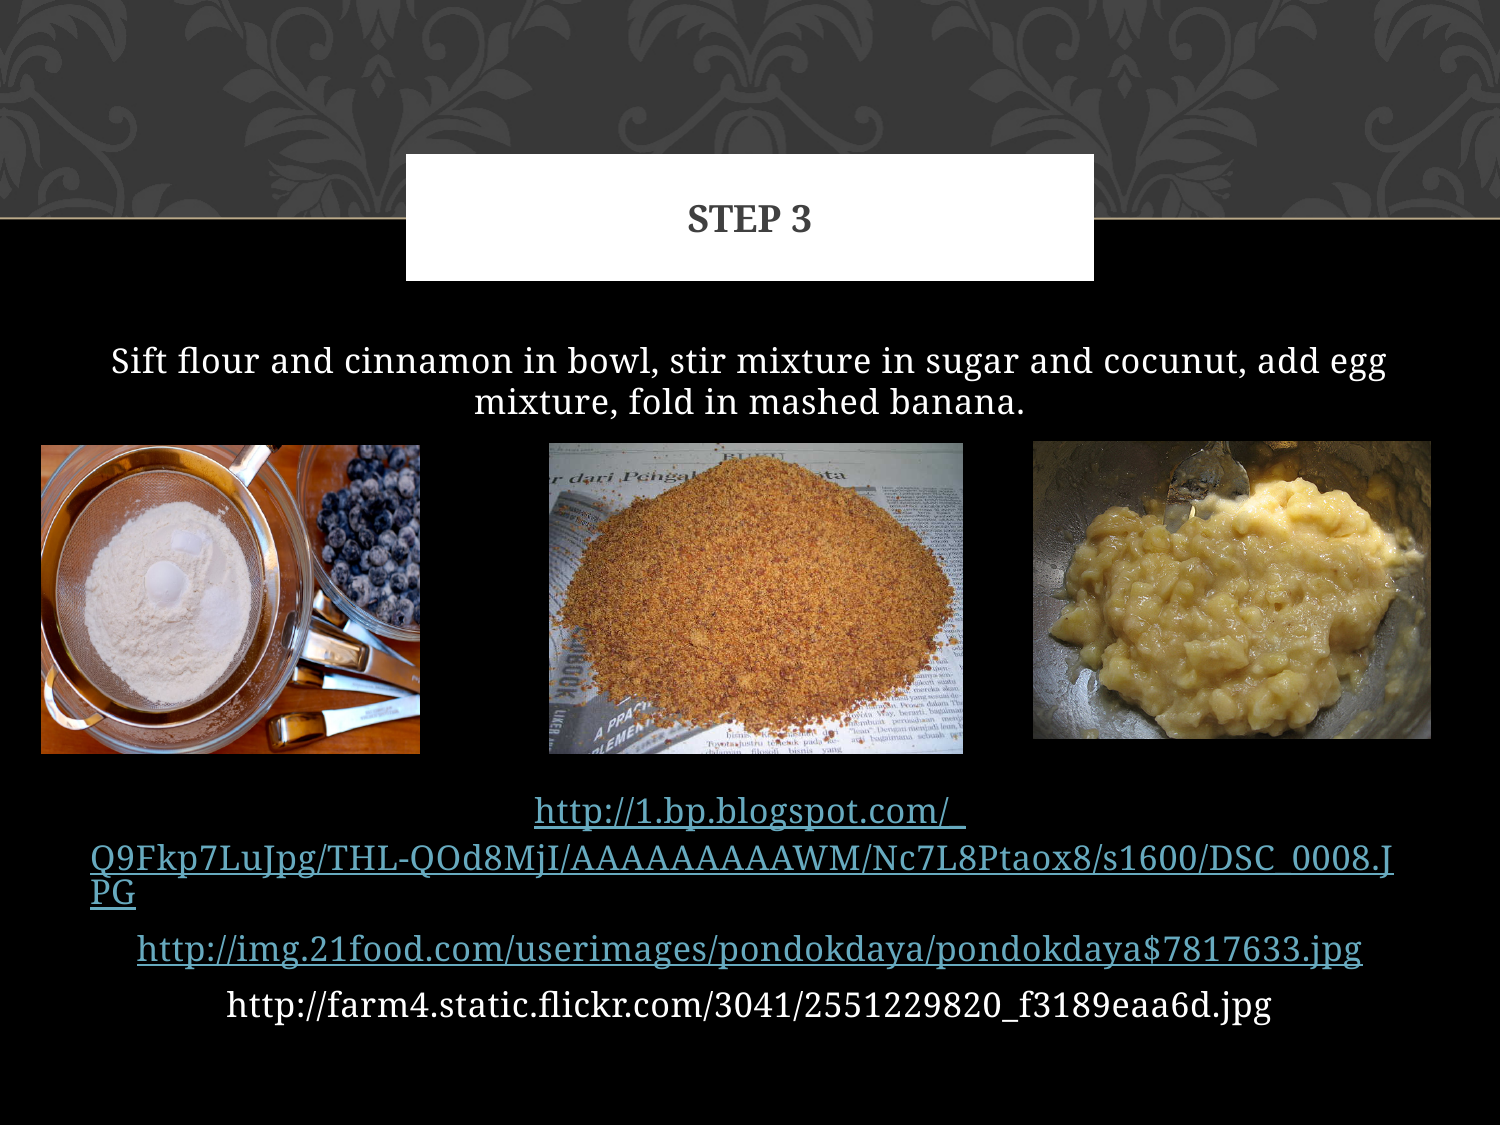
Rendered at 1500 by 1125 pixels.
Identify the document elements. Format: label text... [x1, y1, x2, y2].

title Step 3 [406, 154, 1094, 281]
picture [1033, 441, 1431, 740]
picture [41, 445, 420, 754]
picture [548, 442, 963, 754]
list Sift flour and cinnamon in bowl, stir mixture in sugar and cocunut, add egg mixture, fold in mashed banana. http://1.bp.blogspot.com/_Q9Fkp7LuJpg/THL-QOd8MjI/AAAAAAAAAWM/Nc7L8Ptaox8/s1600/DSC_0008.JPG http://img.21food.com/userimages/pondokdaya/pondokdaya$7817633.jpg http://farm4.static.flickr.com/3041/2551229820_f3189eaa6d.jpg [75, 331, 1425, 1000]
